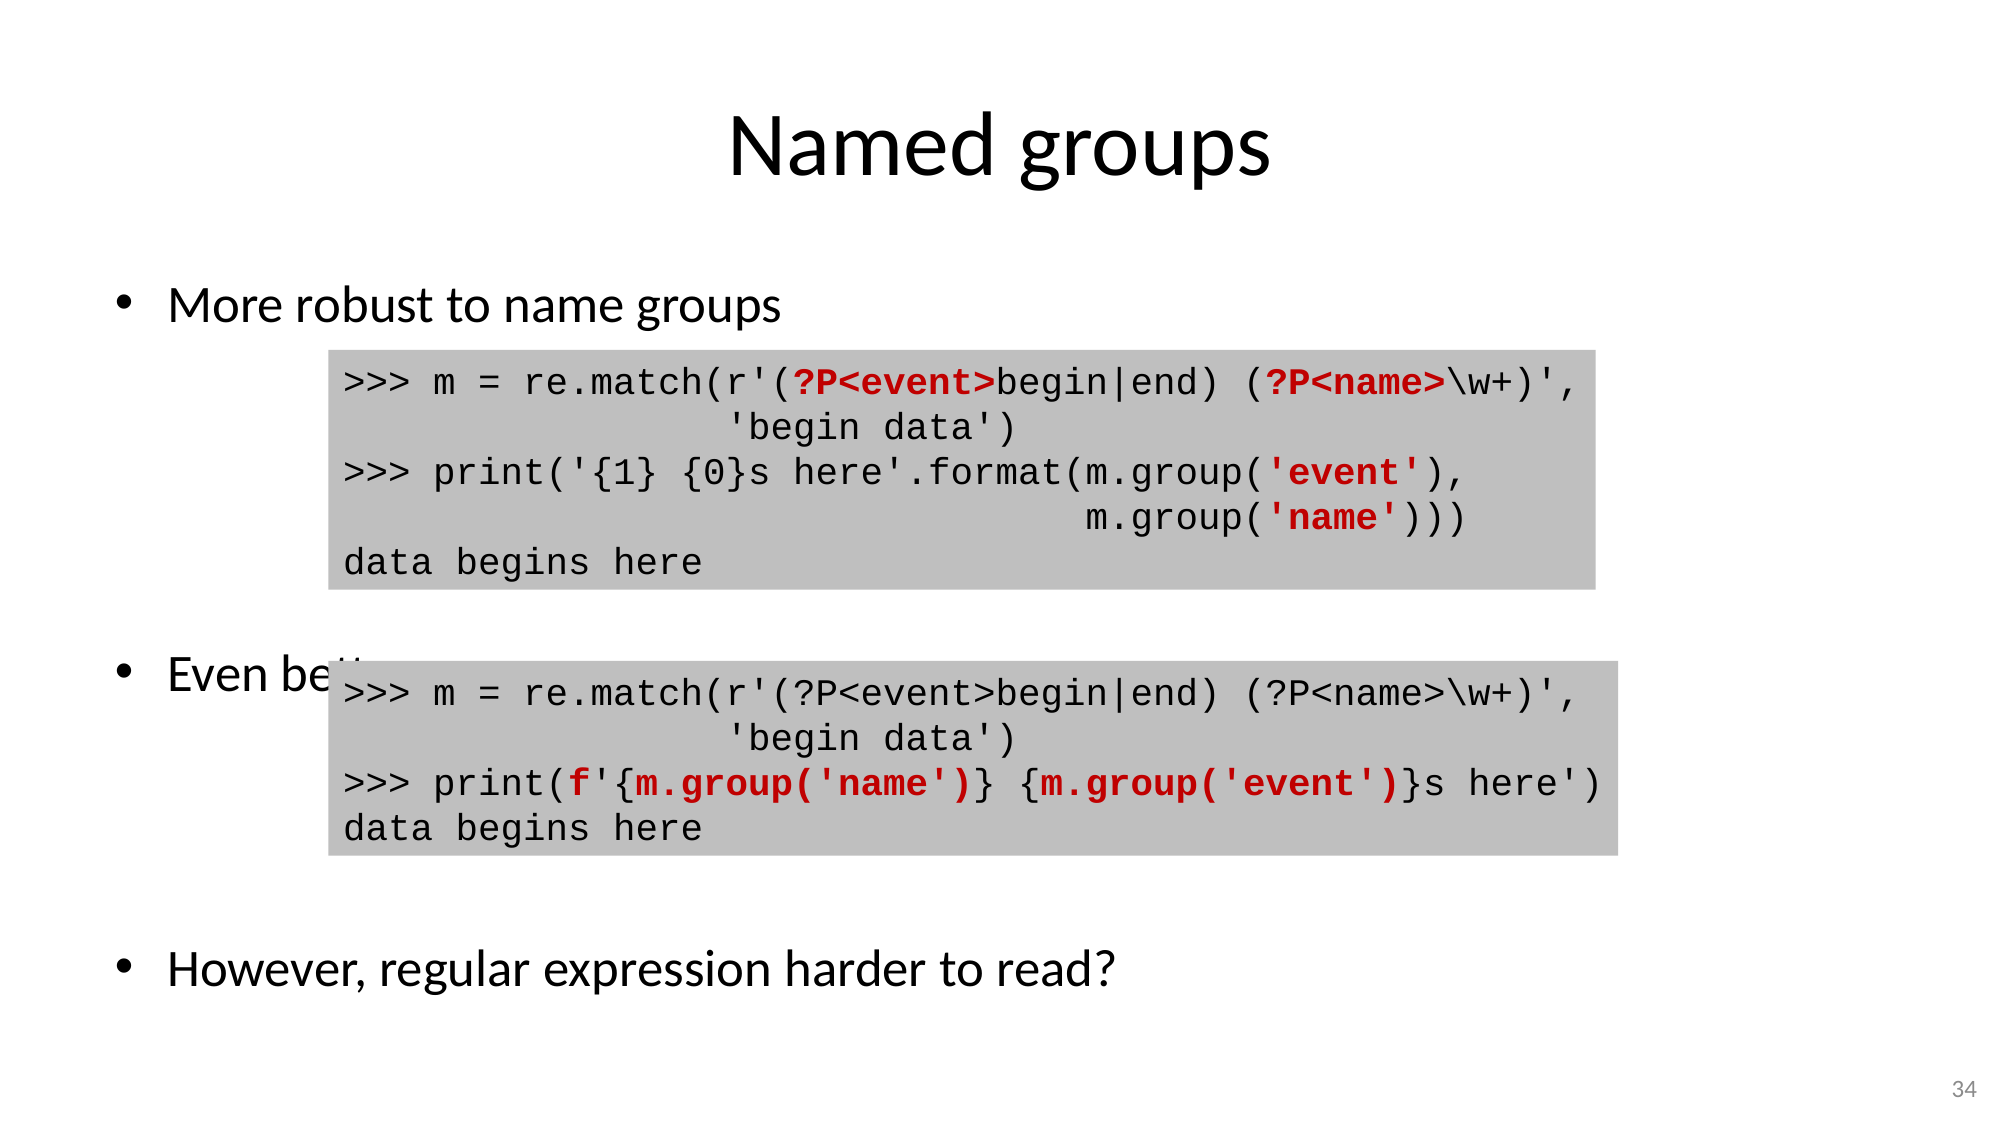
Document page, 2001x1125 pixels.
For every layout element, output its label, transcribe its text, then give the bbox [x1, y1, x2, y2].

title Named groups [99, 45, 1900, 233]
slide_number 34 [1525, 1057, 1993, 1118]
text_box >>> m = re.match(r'(?P<event>begin|end) (?P<name>\w+)', 'begin data') >>> print('{1} {0}s here'.format(m.group('event'), m.group('name'))) data begins here [328, 349, 1596, 590]
text_box >>> m = re.match(r'(?P<event>begin|end) (?P<name>\w+)', 'begin data') >>> print(f'{m.group('name')} {m.group('event')}s here') data begins here [328, 660, 1619, 856]
list More robust to name groups Even better However, regular expression harder to read? [99, 262, 1900, 1005]
